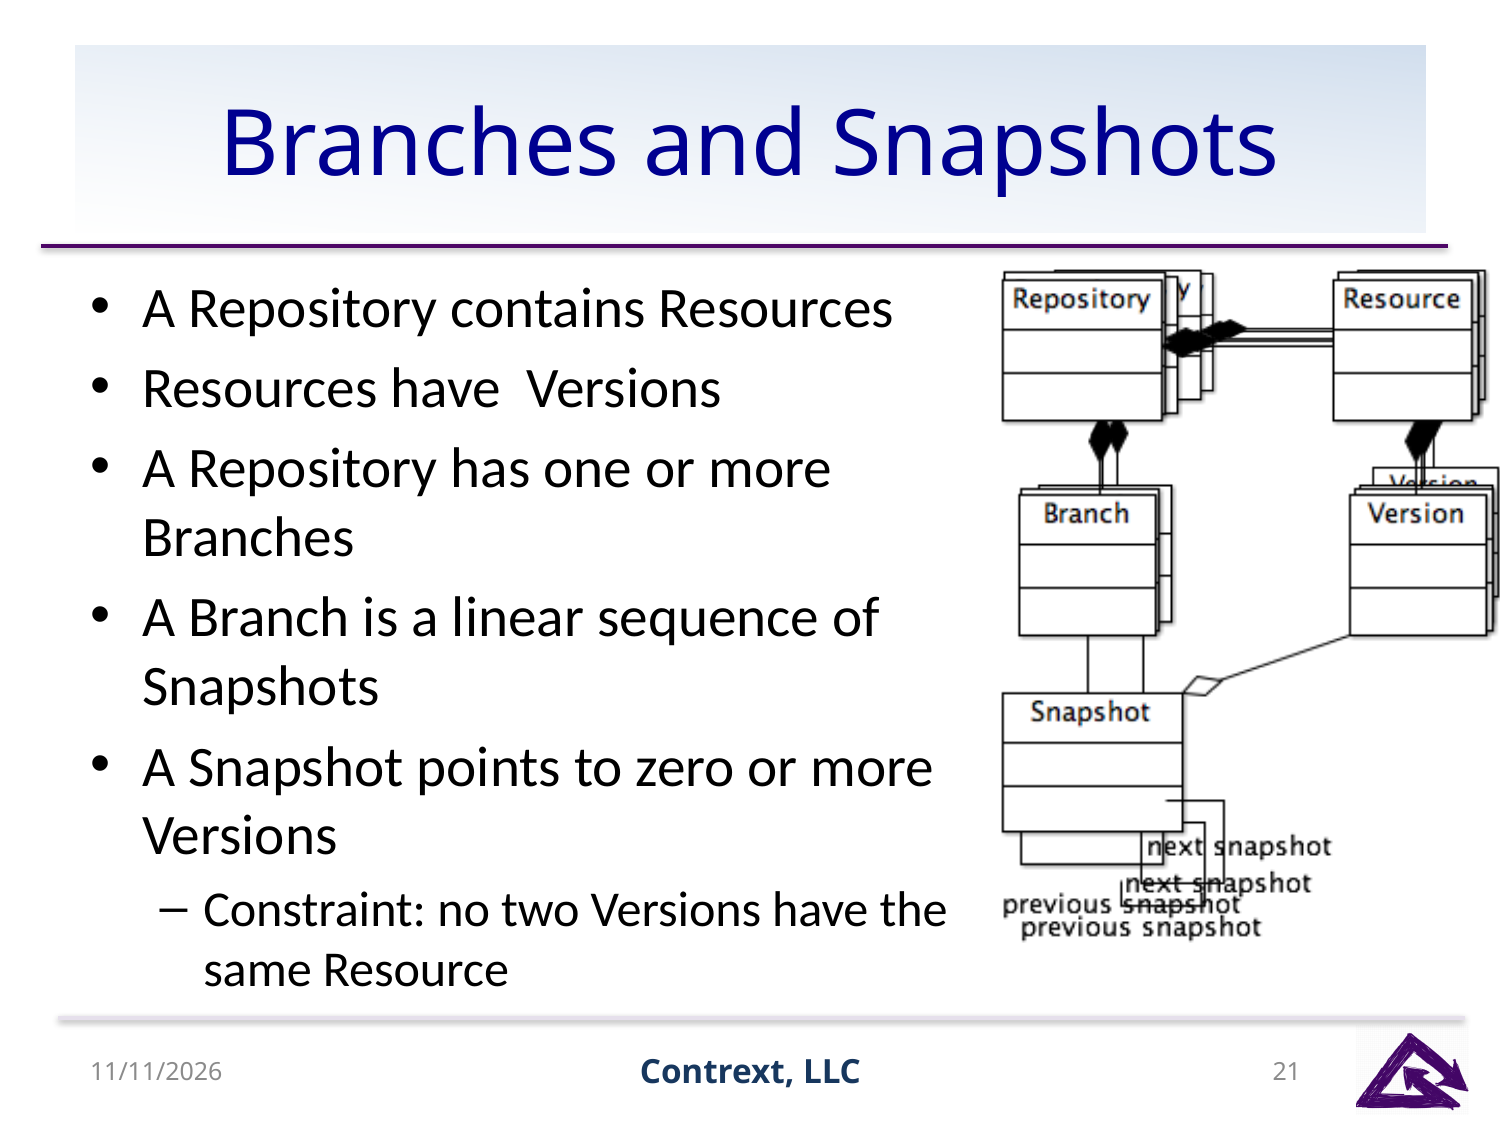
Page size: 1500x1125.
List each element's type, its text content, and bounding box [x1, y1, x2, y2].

list A Repository contains Resources Resources have Versions A Repository has one or more Branches A Branch is a linear sequence of Snapshots A Snapshot points to zero or more Versions Constraint: no two Versions have the same Resource [75, 262, 831, 1010]
title Branches and Snapshots [75, 45, 1425, 233]
footer Contrext, LLC [471, 1042, 831, 1103]
picture [837, 155, 1500, 1125]
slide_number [75, 1042, 425, 1103]
